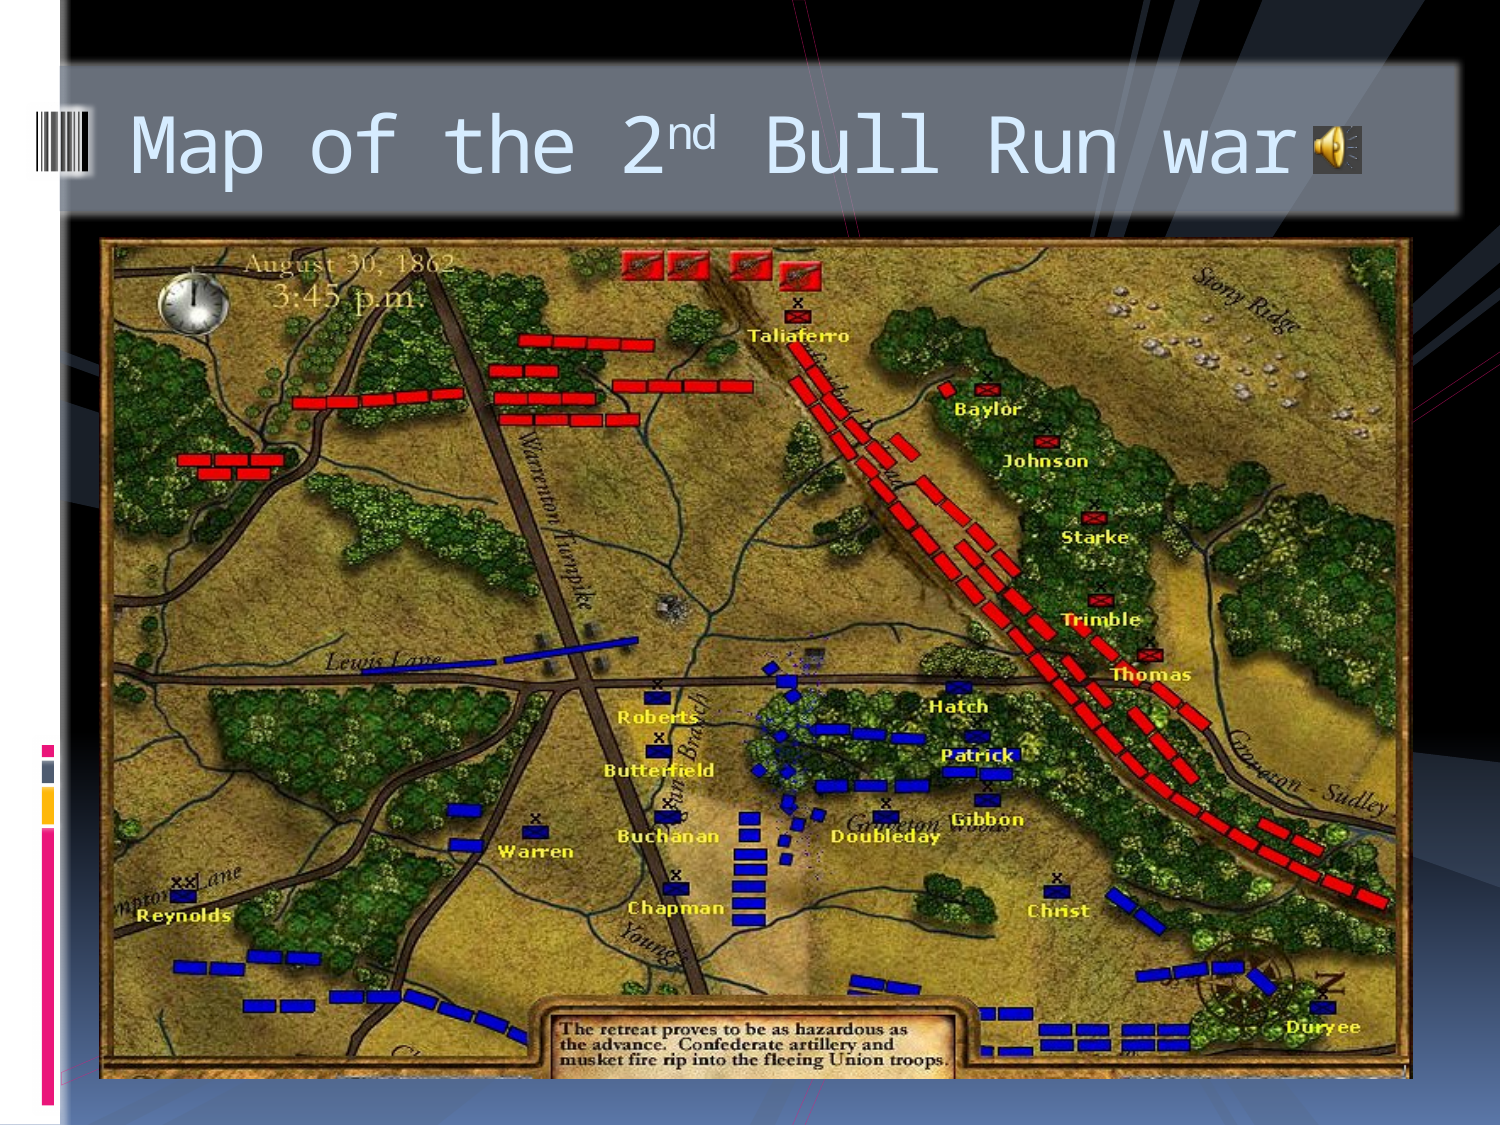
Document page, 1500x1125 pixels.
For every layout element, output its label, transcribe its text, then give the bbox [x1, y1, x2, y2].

picture [1312, 124, 1363, 176]
title Map of the 2nd Bull Run war. [115, 83, 1454, 212]
picture [99, 237, 1413, 1079]
